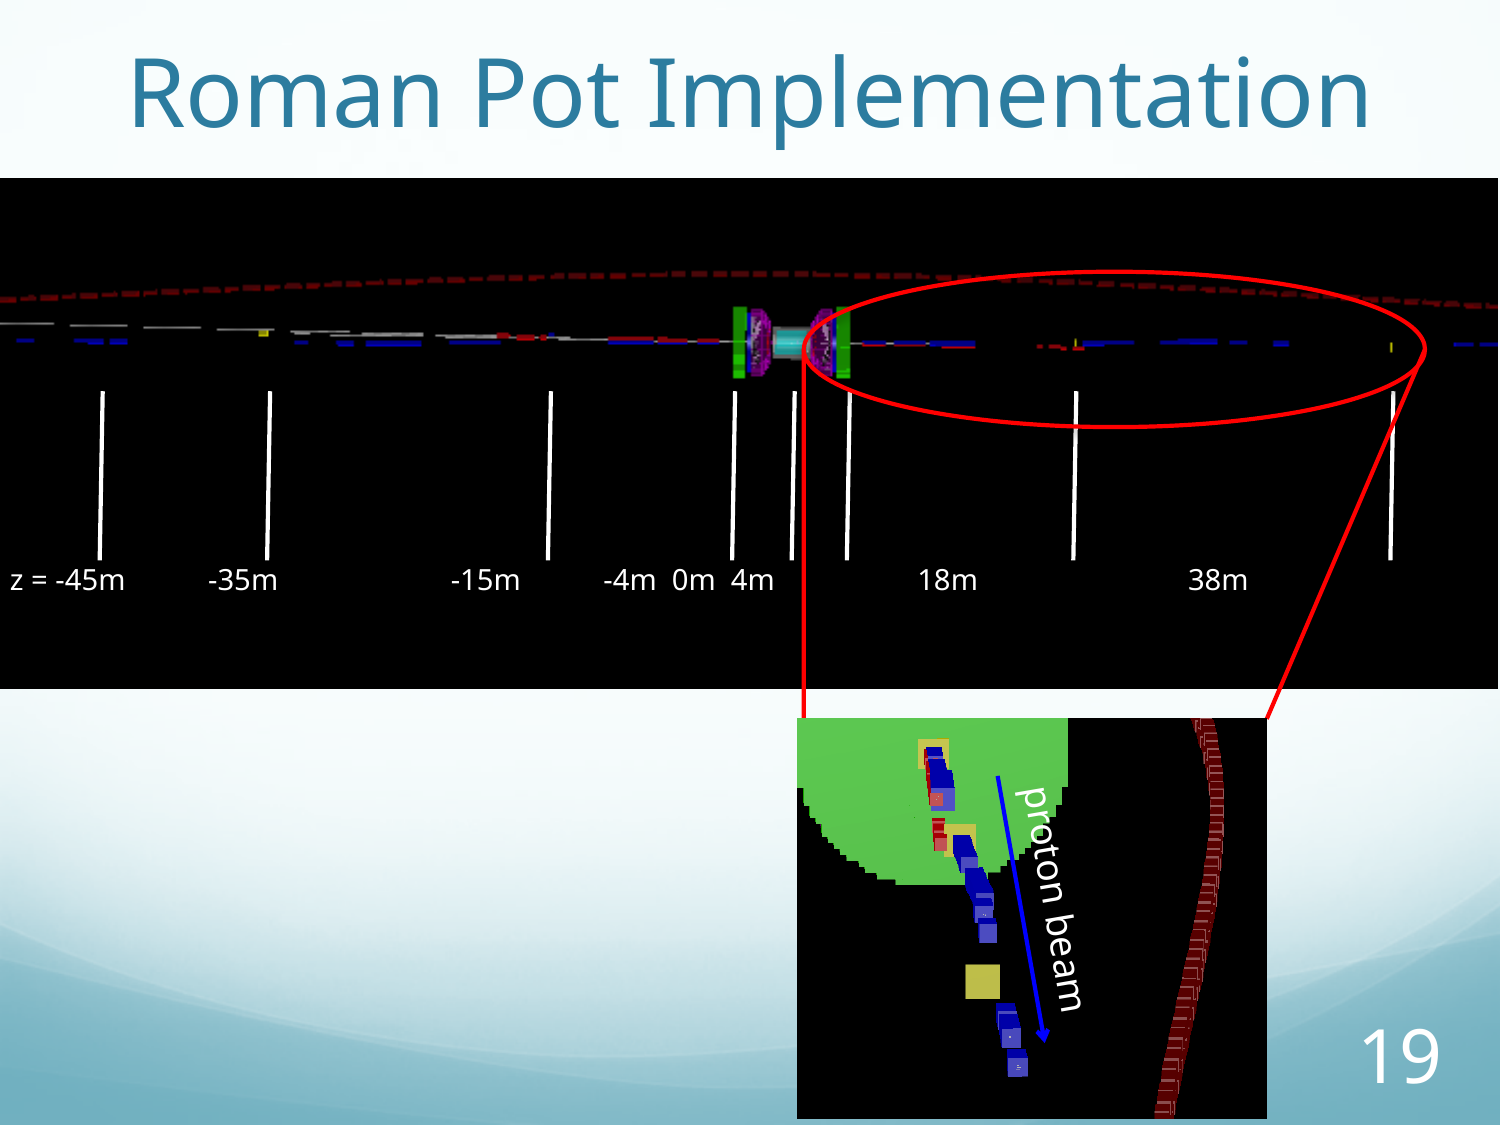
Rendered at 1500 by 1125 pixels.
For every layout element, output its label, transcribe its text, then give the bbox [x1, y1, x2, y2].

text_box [731, 390, 736, 561]
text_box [1266, 348, 1426, 720]
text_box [547, 390, 552, 561]
picture [797, 718, 1268, 1120]
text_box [266, 390, 271, 561]
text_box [997, 775, 1046, 1044]
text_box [1072, 390, 1077, 561]
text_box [846, 390, 851, 561]
title Roman Pot Implementation [75, 20, 1425, 155]
slide_number 19 [1295, 1029, 1459, 1090]
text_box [99, 390, 104, 561]
picture [0, 177, 1498, 689]
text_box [791, 390, 796, 561]
